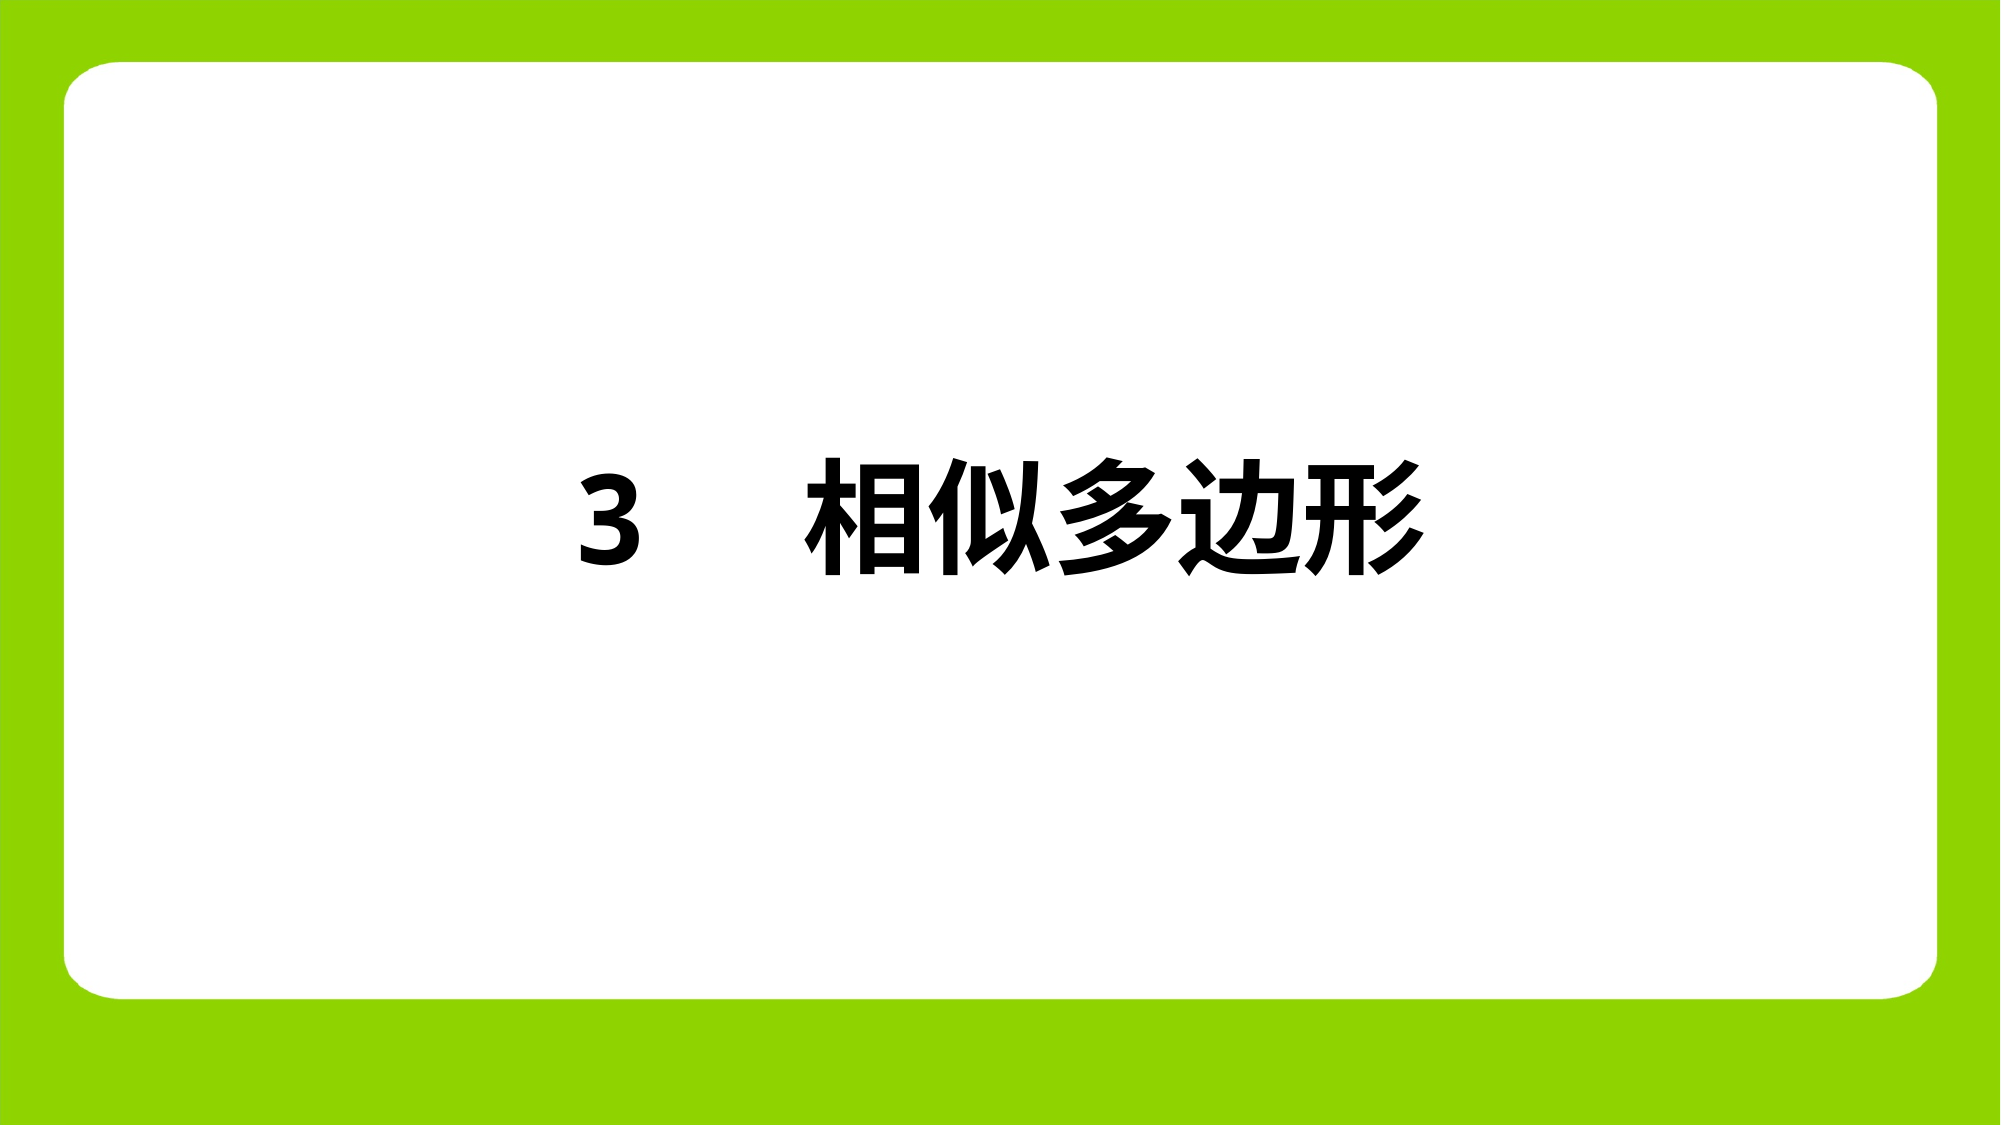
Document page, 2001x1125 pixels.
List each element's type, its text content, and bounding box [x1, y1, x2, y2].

picture [0, 0, 2001, 1125]
text_box 3 相似多边形 [499, 432, 1501, 598]
